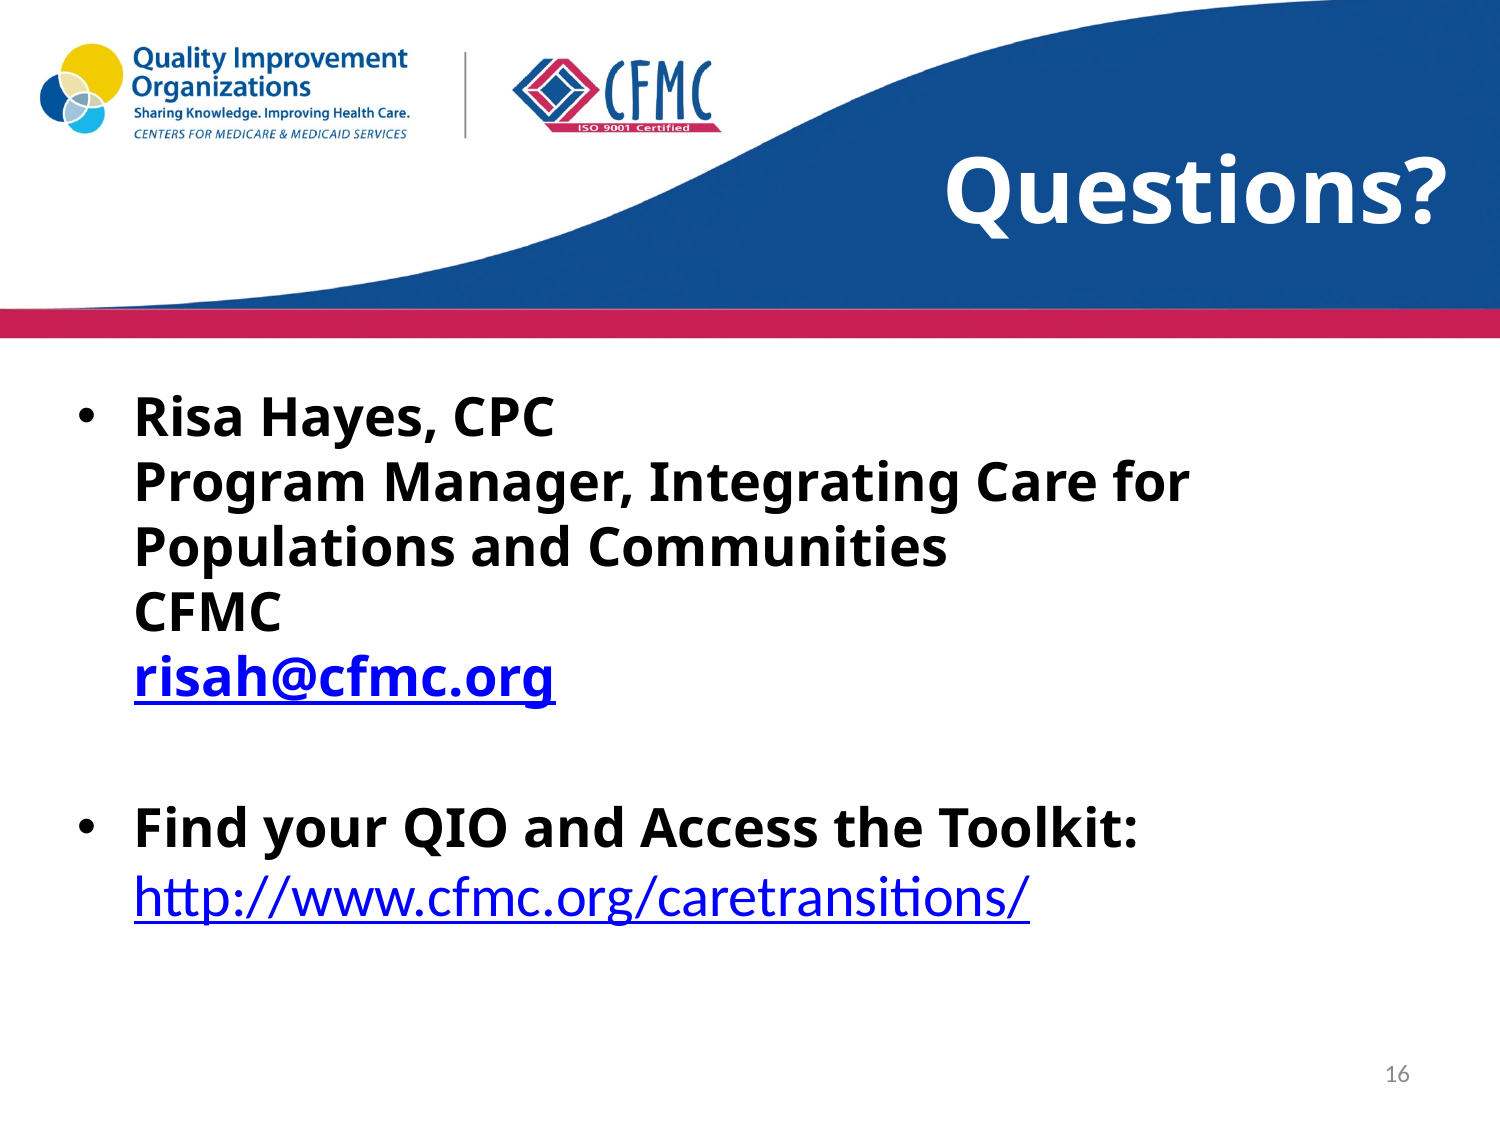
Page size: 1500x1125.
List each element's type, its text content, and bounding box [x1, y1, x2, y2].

slide_number 16 [1074, 1042, 1425, 1103]
picture [0, 0, 1500, 1125]
list Risa Hayes, CPC Program Manager, Integrating Care for Populations and Communities CFMC risah@cfmc.org Find your QIO and Access the Toolkit: http://www.cfmc.org/caretransitions/ [62, 375, 1458, 1025]
title Questions? [812, 125, 1488, 313]
